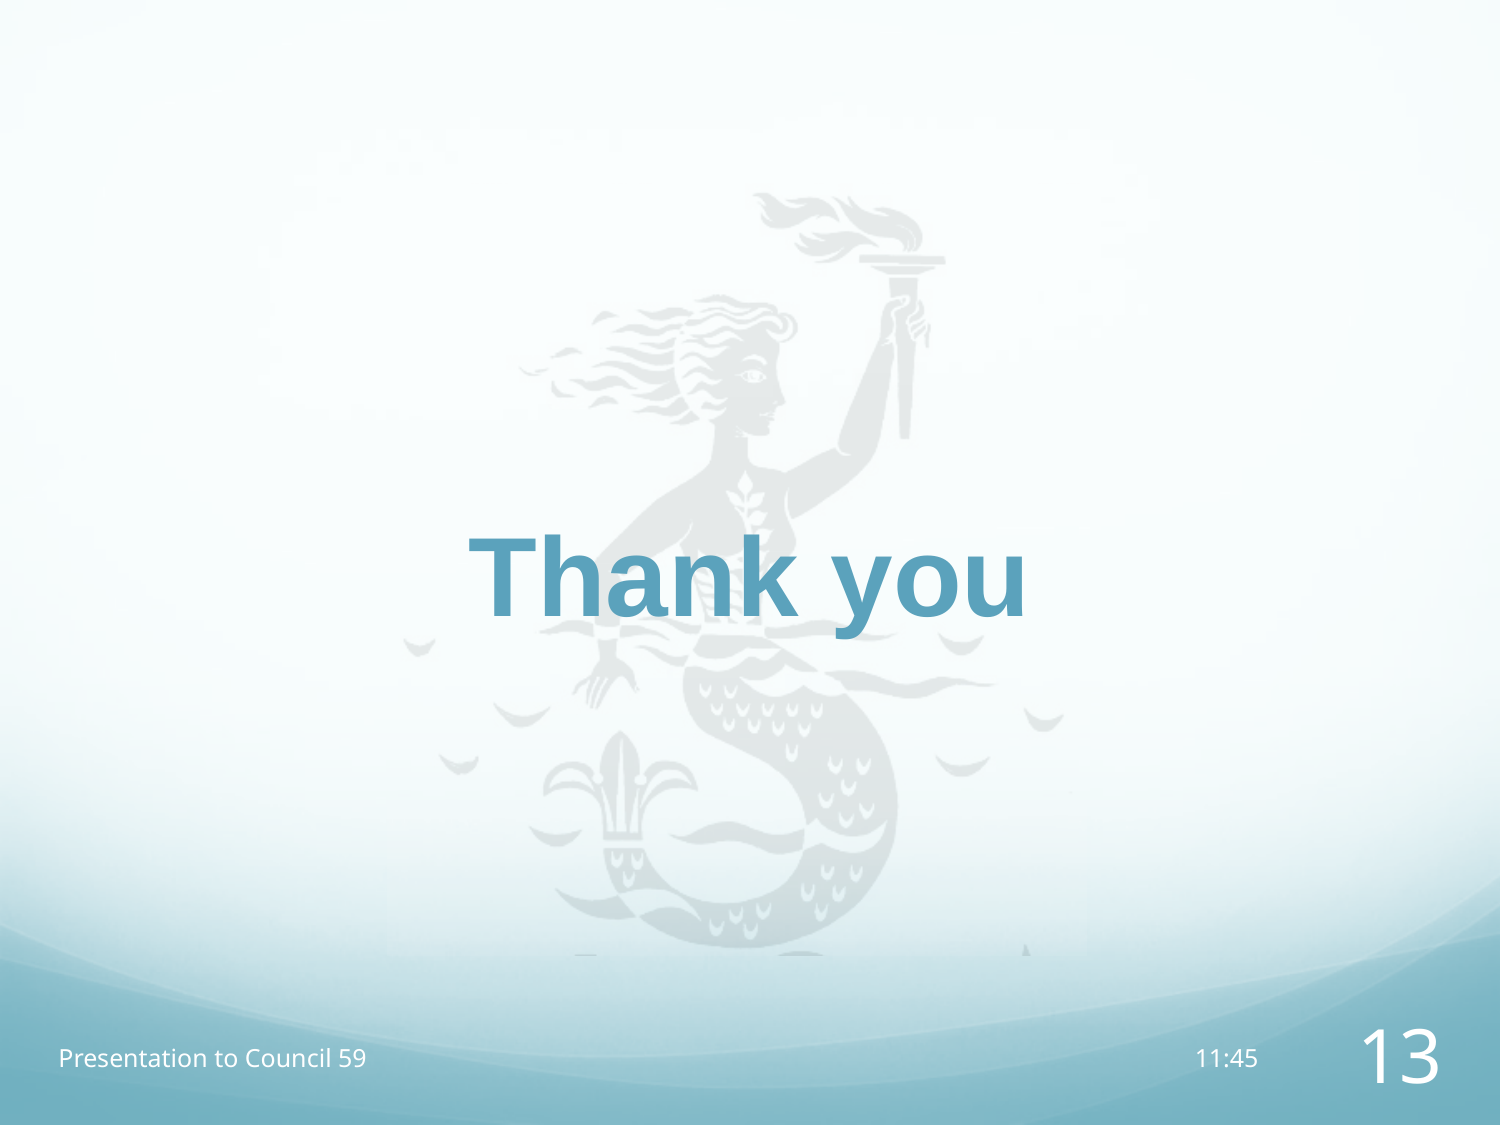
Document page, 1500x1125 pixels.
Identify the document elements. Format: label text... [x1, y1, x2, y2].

footer Presentation to Council 59 [43, 1029, 838, 1090]
list Thank you [90, 213, 1410, 926]
slide_number 13 [1295, 1029, 1459, 1090]
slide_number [923, 1029, 1274, 1090]
